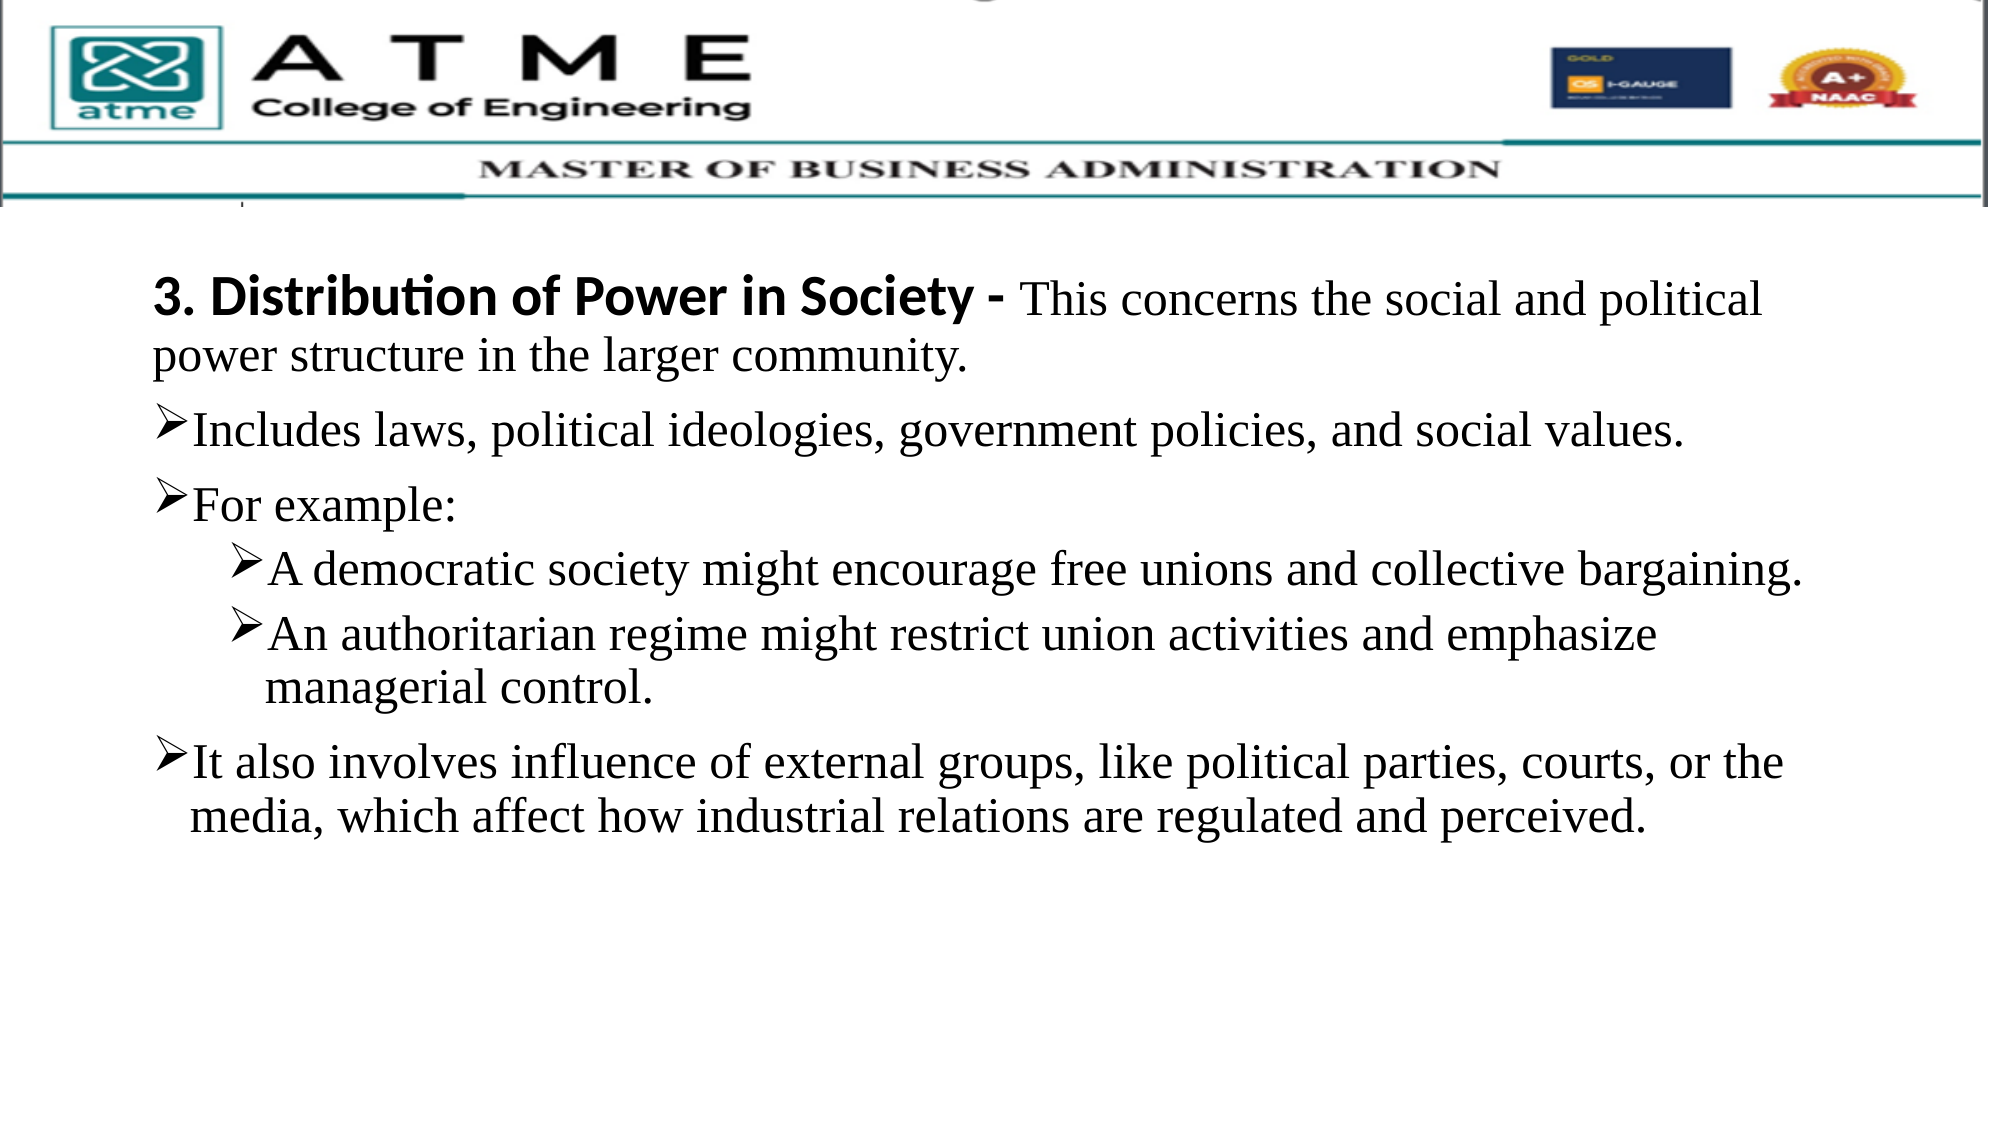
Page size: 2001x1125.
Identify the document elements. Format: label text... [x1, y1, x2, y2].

list 3. Distribution of Power in Society - This concerns the social and political power structure in the larger community. Includes laws, political ideologies, government policies, and social values. For example: A democratic society might encourage free unions and collective bargaining. An authoritarian regime might restrict union activities and emphasize managerial control. It also involves influence of external groups, like political parties, courts, or the media, which affect how industrial relations are regulated and perceived. [137, 258, 1863, 1014]
picture [0, 0, 1988, 207]
